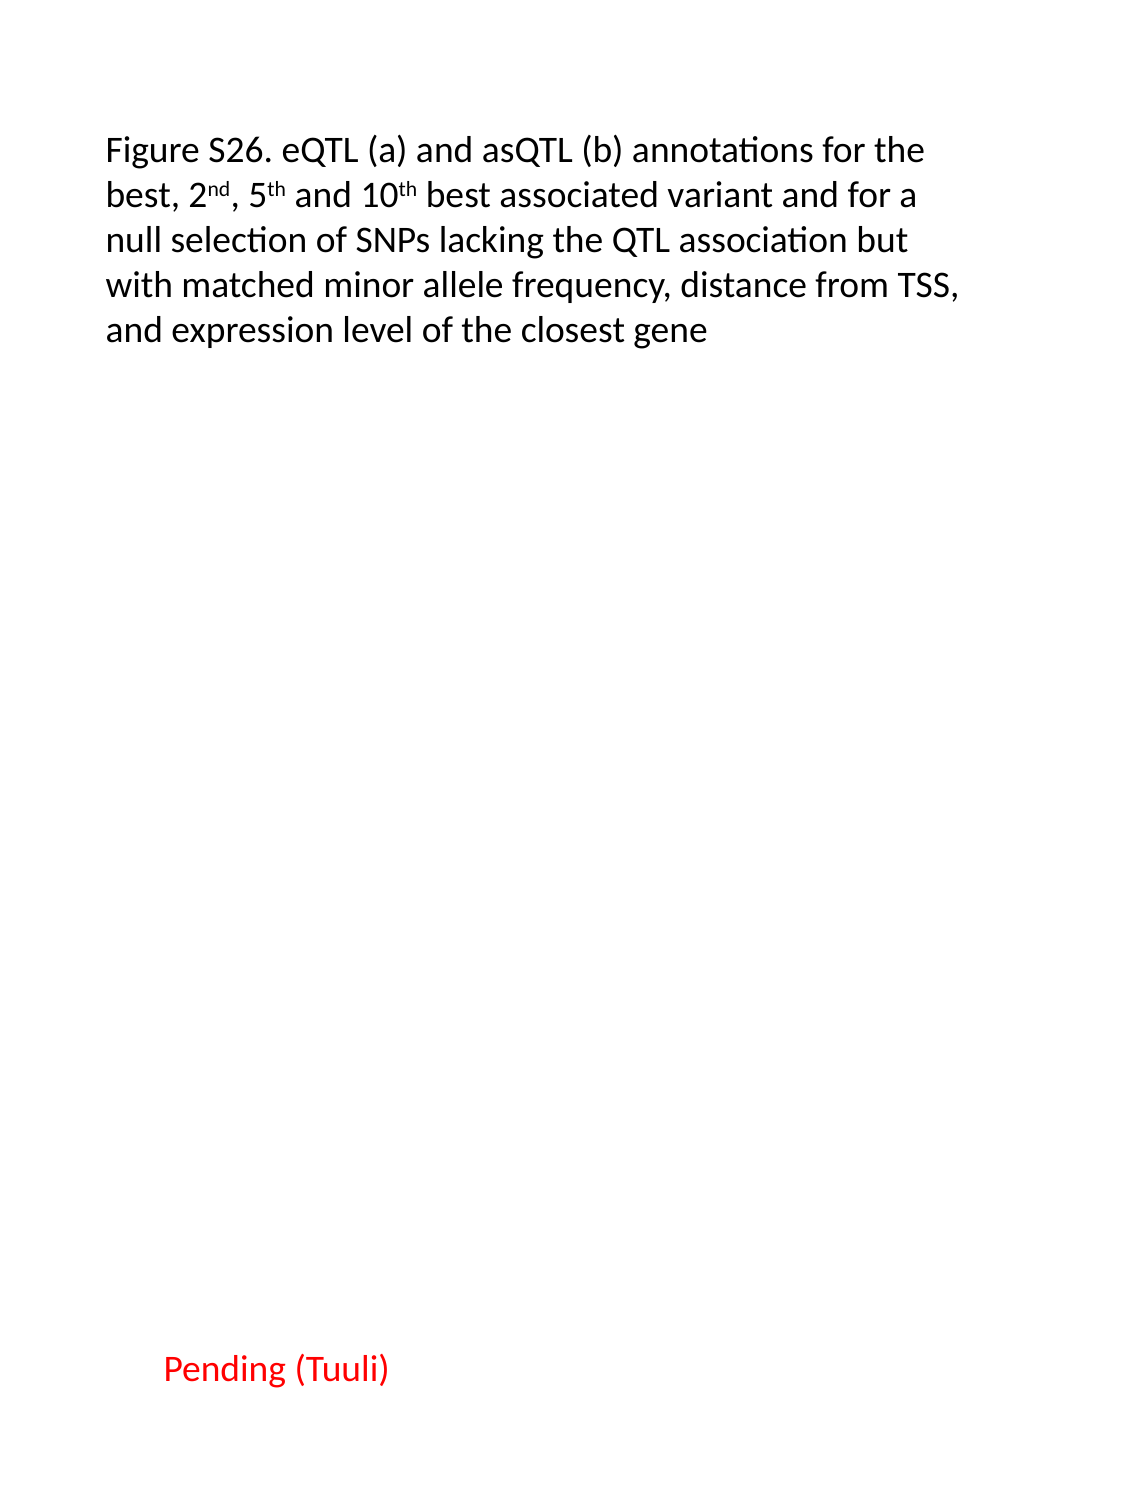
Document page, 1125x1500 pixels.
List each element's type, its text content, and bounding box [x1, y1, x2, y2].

text_box Pending (Tuuli) [148, 1336, 405, 1397]
text_box Figure S26. eQTL (a) and asQTL (b) annotations for the best, 2nd, 5th and 10th best associated variant and for a null selection of SNPs lacking the QTL association but with matched minor allele frequency, distance from TSS, and expression level of the closest gene [90, 117, 984, 358]
